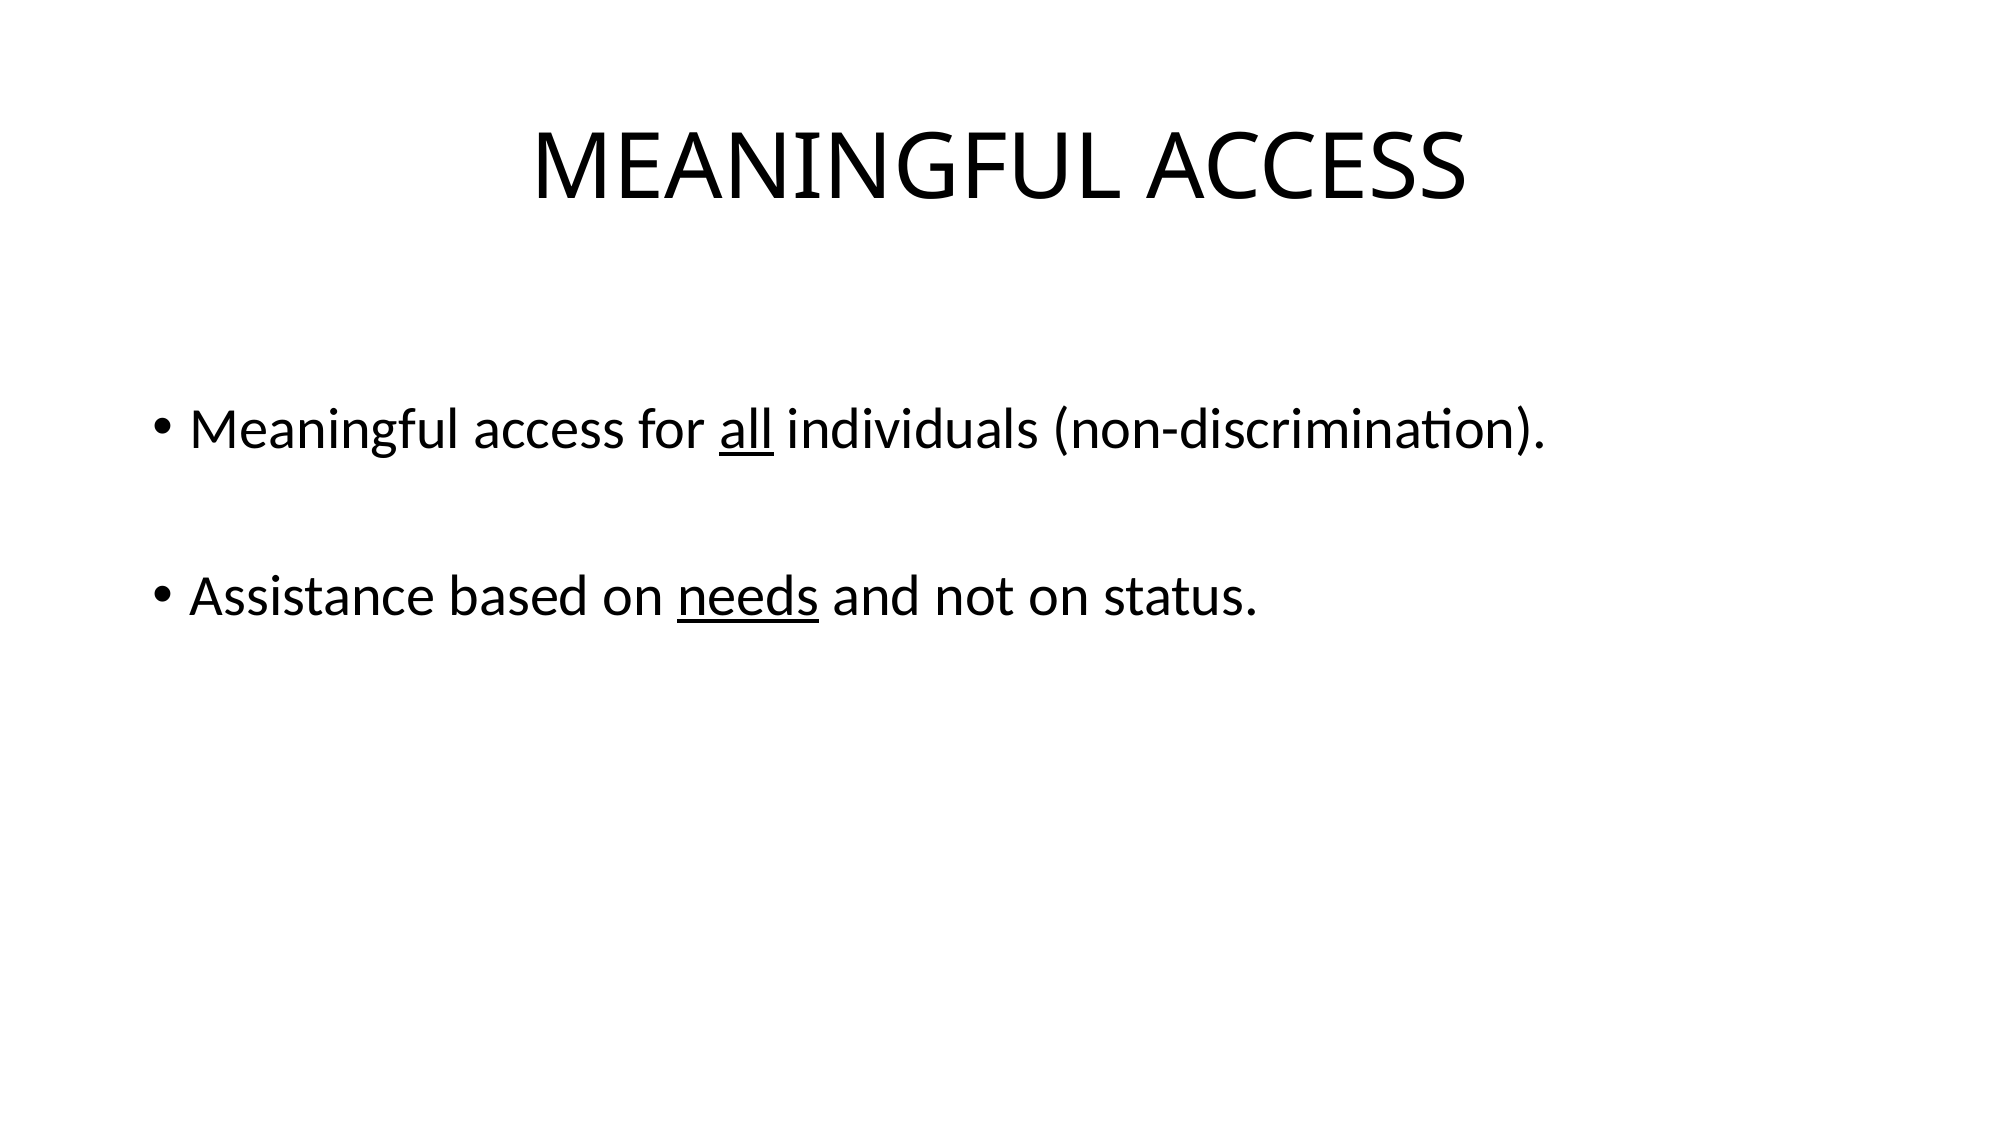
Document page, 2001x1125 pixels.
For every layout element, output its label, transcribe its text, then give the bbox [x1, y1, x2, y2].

title MEANINGFUL ACCESS [137, 59, 1863, 278]
list Meaningful access for all individuals (non-discrimination). Assistance based on needs and not on status. [137, 299, 1863, 1014]
